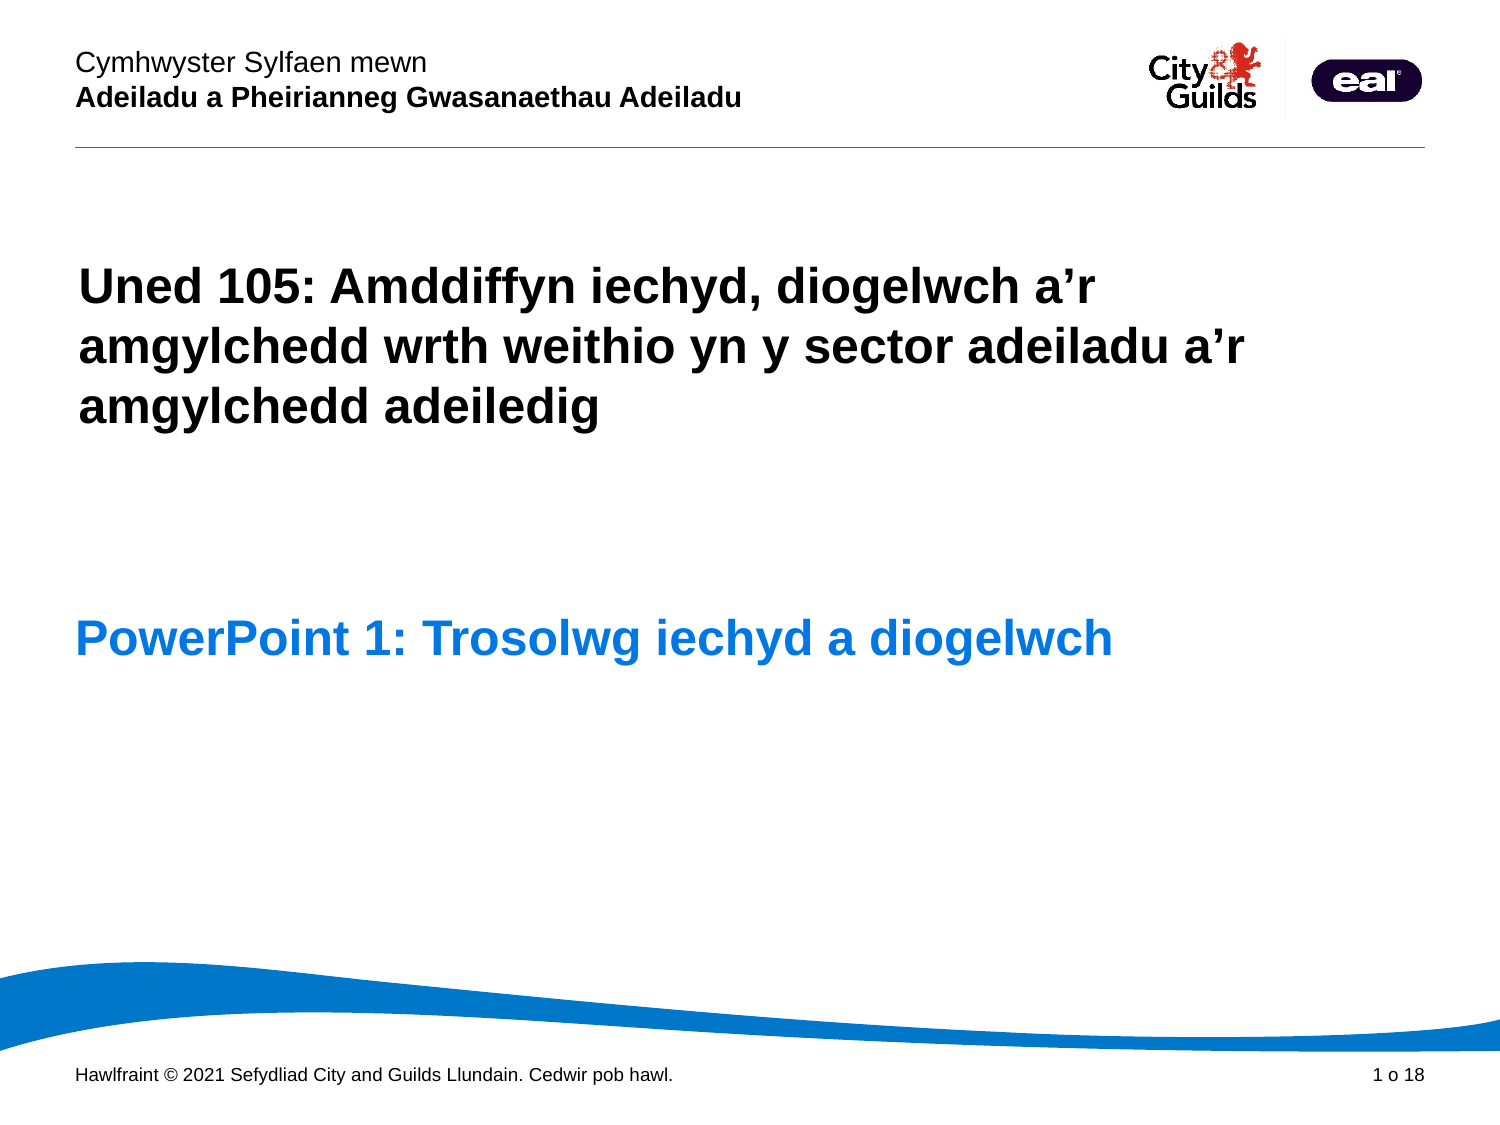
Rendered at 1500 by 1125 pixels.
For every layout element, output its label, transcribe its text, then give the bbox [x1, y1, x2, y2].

text_box Uned 105: Amddiffyn iechyd, diogelwch a’r amgylchedd wrth weithio yn y sector adeiladu a’r amgylchedd adeiledig [78, 253, 1391, 454]
title PowerPoint 1: Trosolwg iechyd a diogelwch [74, 485, 1413, 761]
picture [1149, 38, 1422, 121]
list Cyflwyniad PowerPoint [74, 224, 1426, 1006]
